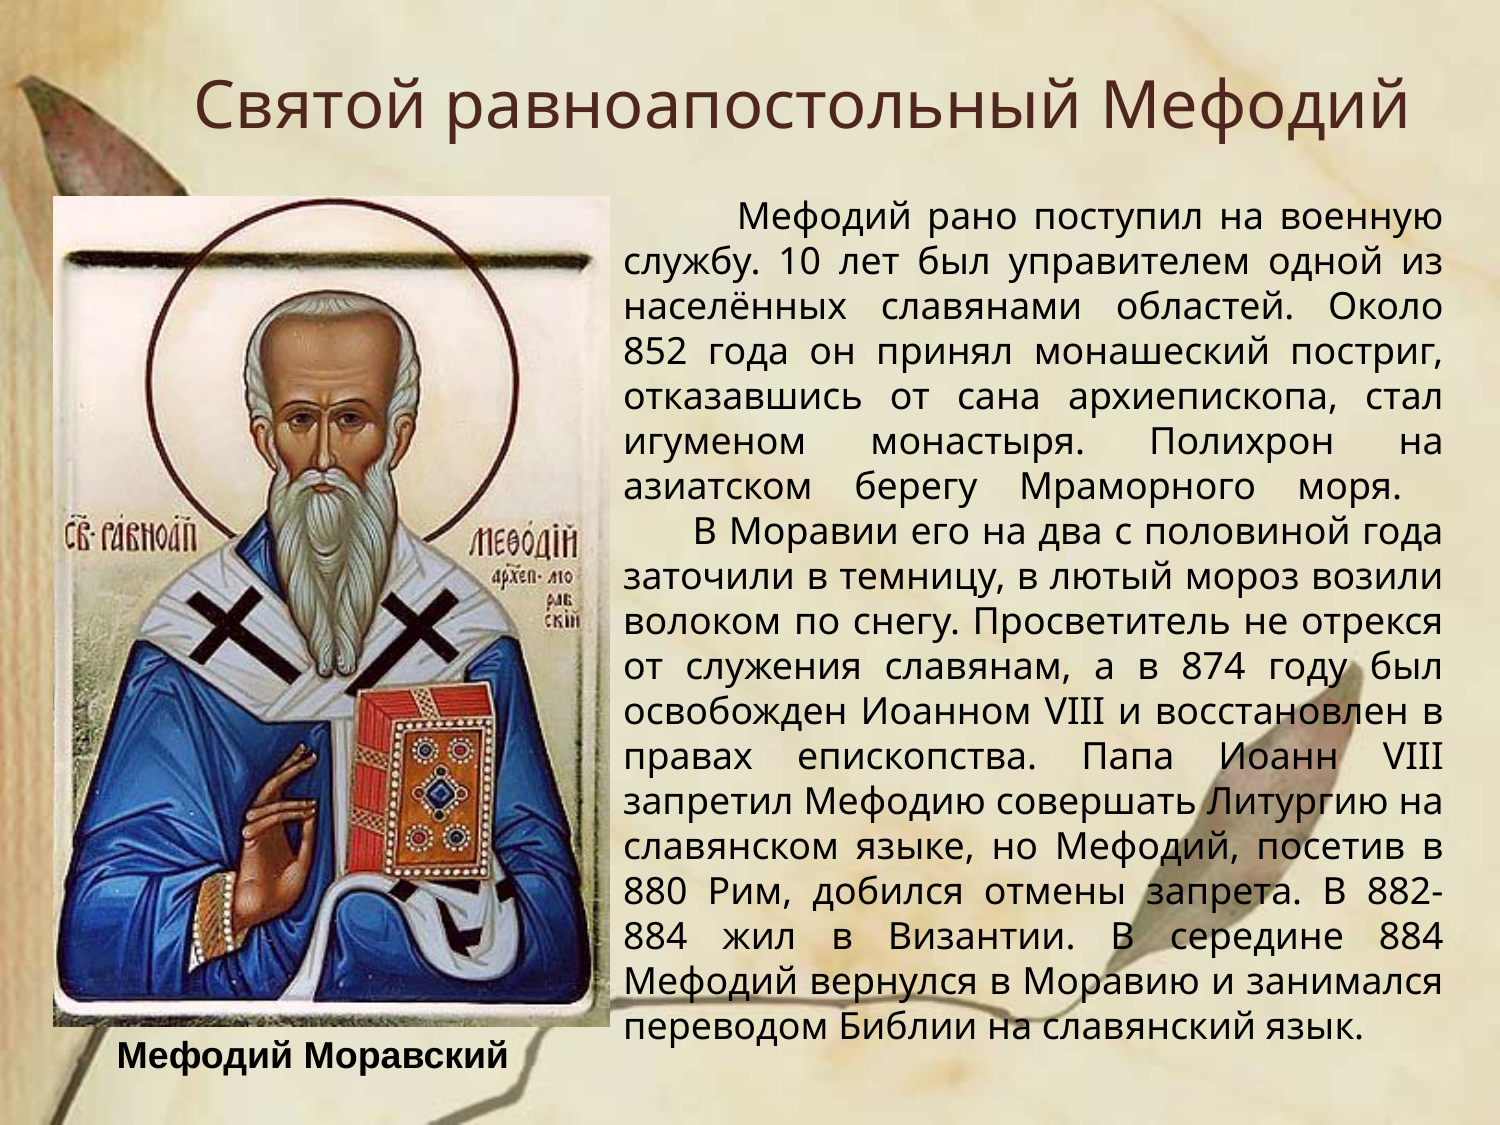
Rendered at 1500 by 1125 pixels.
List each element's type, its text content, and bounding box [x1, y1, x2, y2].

text_box Мефодий Моравский [101, 1034, 535, 1084]
text_box Мефодий рано поступил на военную службу. 10 лет был управителем одной из населённых славянами областей. Около 852 года он принял монашеский постриг, отказавшись от сана архиепископа, стал игуменом монастыря. Полихрон на азиатском берегу Мраморного моря. В Моравии его на два с половиной года заточили в темницу, в лютый мороз возили волоком по снегу. Просветитель не отрекся от служения славянам, а в 874 году был освобожден Иоанном VIII и восстановлен в правах епископства. Папа Иоанн VIII запретил Мефодию совершать Литургию на славянском языке, но Мефодий, посетив в 880 Рим, добился отмены запрета. В 882-884 жил в Византии. В середине 884 Мефодий вернулся в Моравию и занимался переводом Библии на славянский язык. [608, 184, 1459, 1055]
text_box Святой равноапостольный Мефодий [147, 54, 1459, 150]
picture [0, 0, 1500, 1125]
